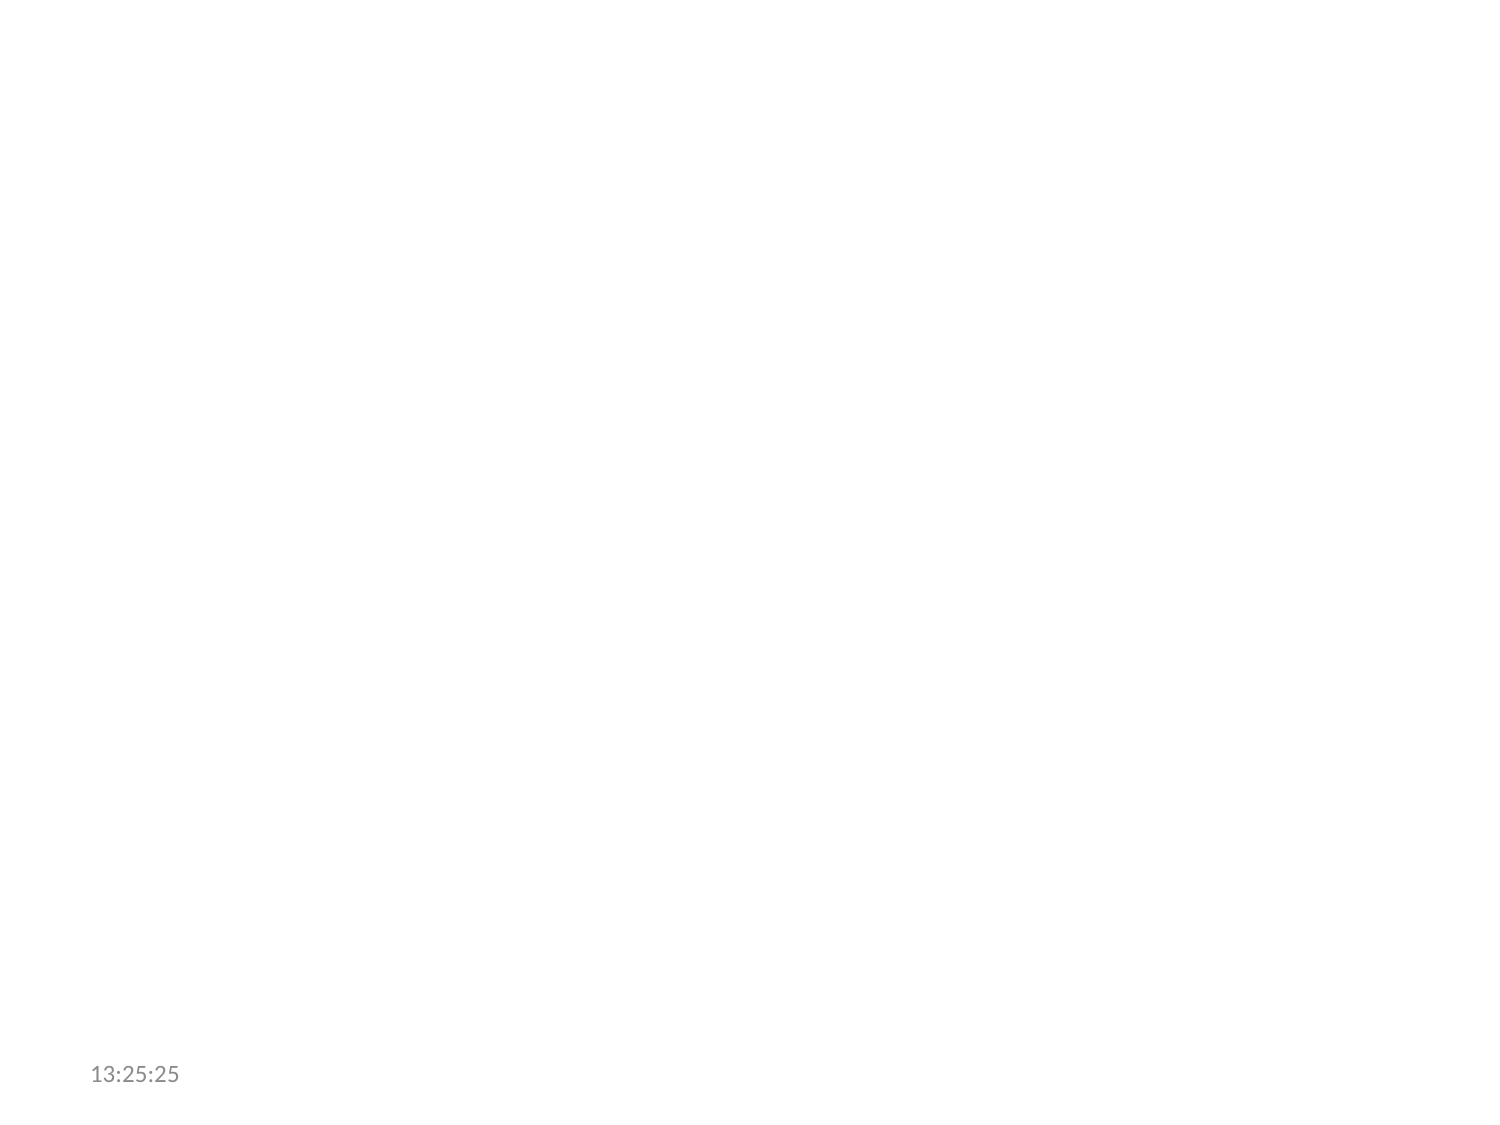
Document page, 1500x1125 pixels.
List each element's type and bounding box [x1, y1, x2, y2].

slide_number [75, 1042, 425, 1103]
